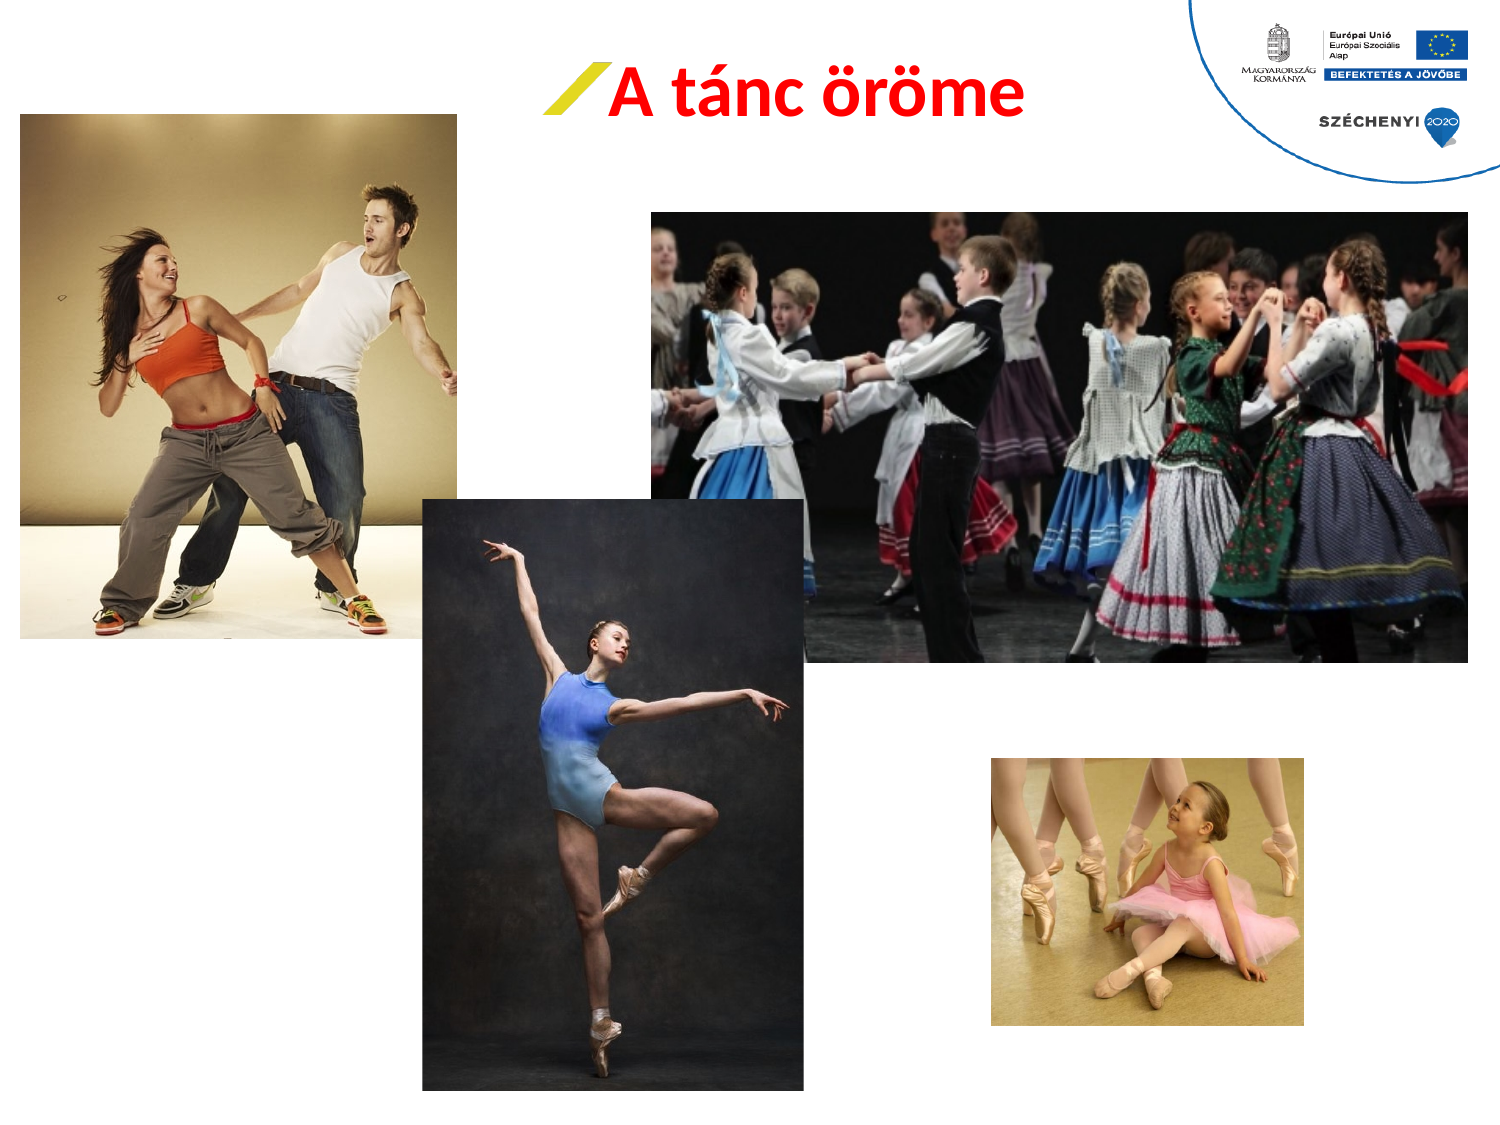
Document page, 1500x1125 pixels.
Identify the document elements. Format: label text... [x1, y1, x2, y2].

picture [20, 114, 1468, 1091]
picture [1186, 0, 1500, 185]
title A tánc öröme [103, 9, 1181, 165]
picture [990, 758, 1304, 1026]
picture [541, 61, 614, 115]
